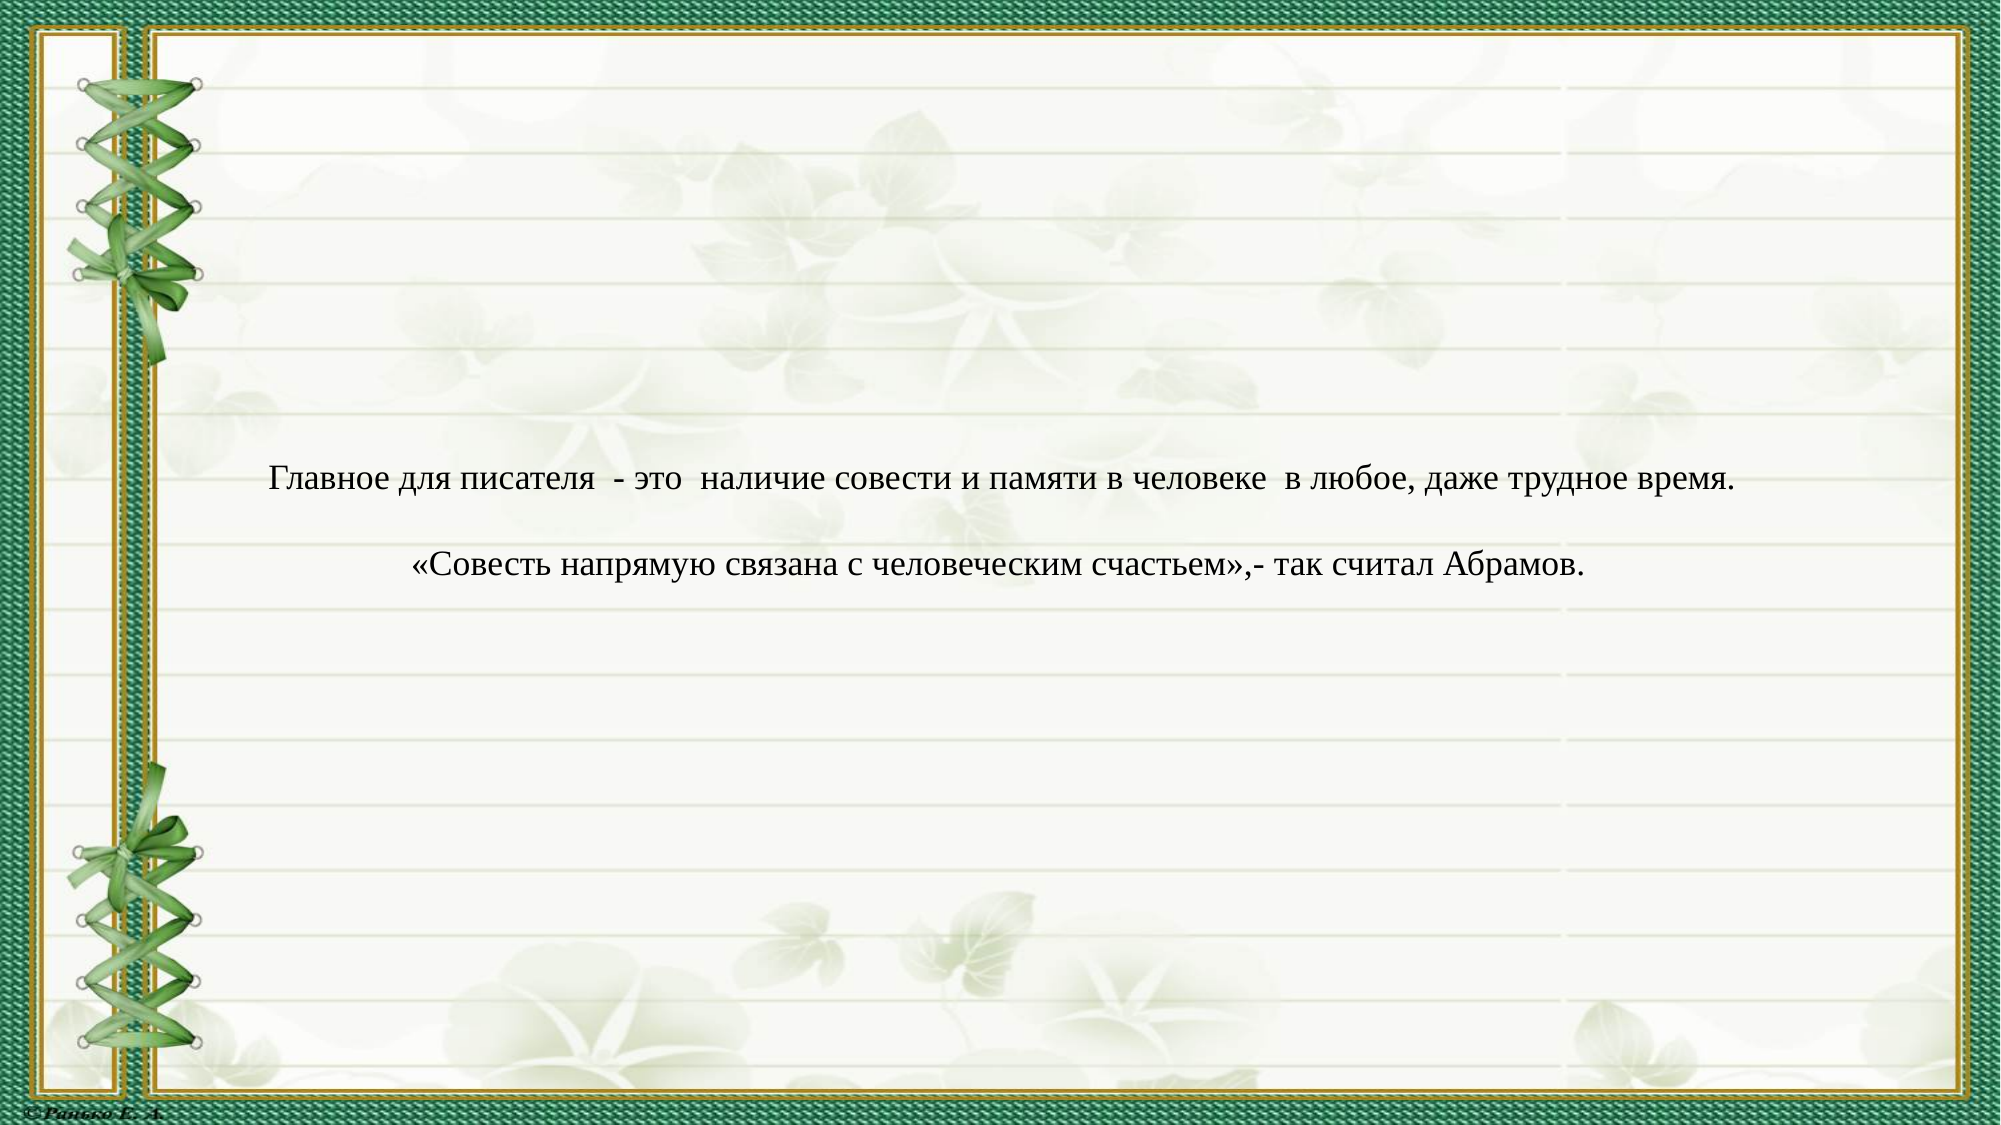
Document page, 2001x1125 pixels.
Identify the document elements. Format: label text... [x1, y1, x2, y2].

title Главное для писателя - это наличие совести и памяти в человеке в любое, даже трудное время. «Совесть напрямую связана с человеческим счастьем»,- так считал Абрамов. [103, 446, 1904, 634]
picture [0, 0, 2001, 1125]
